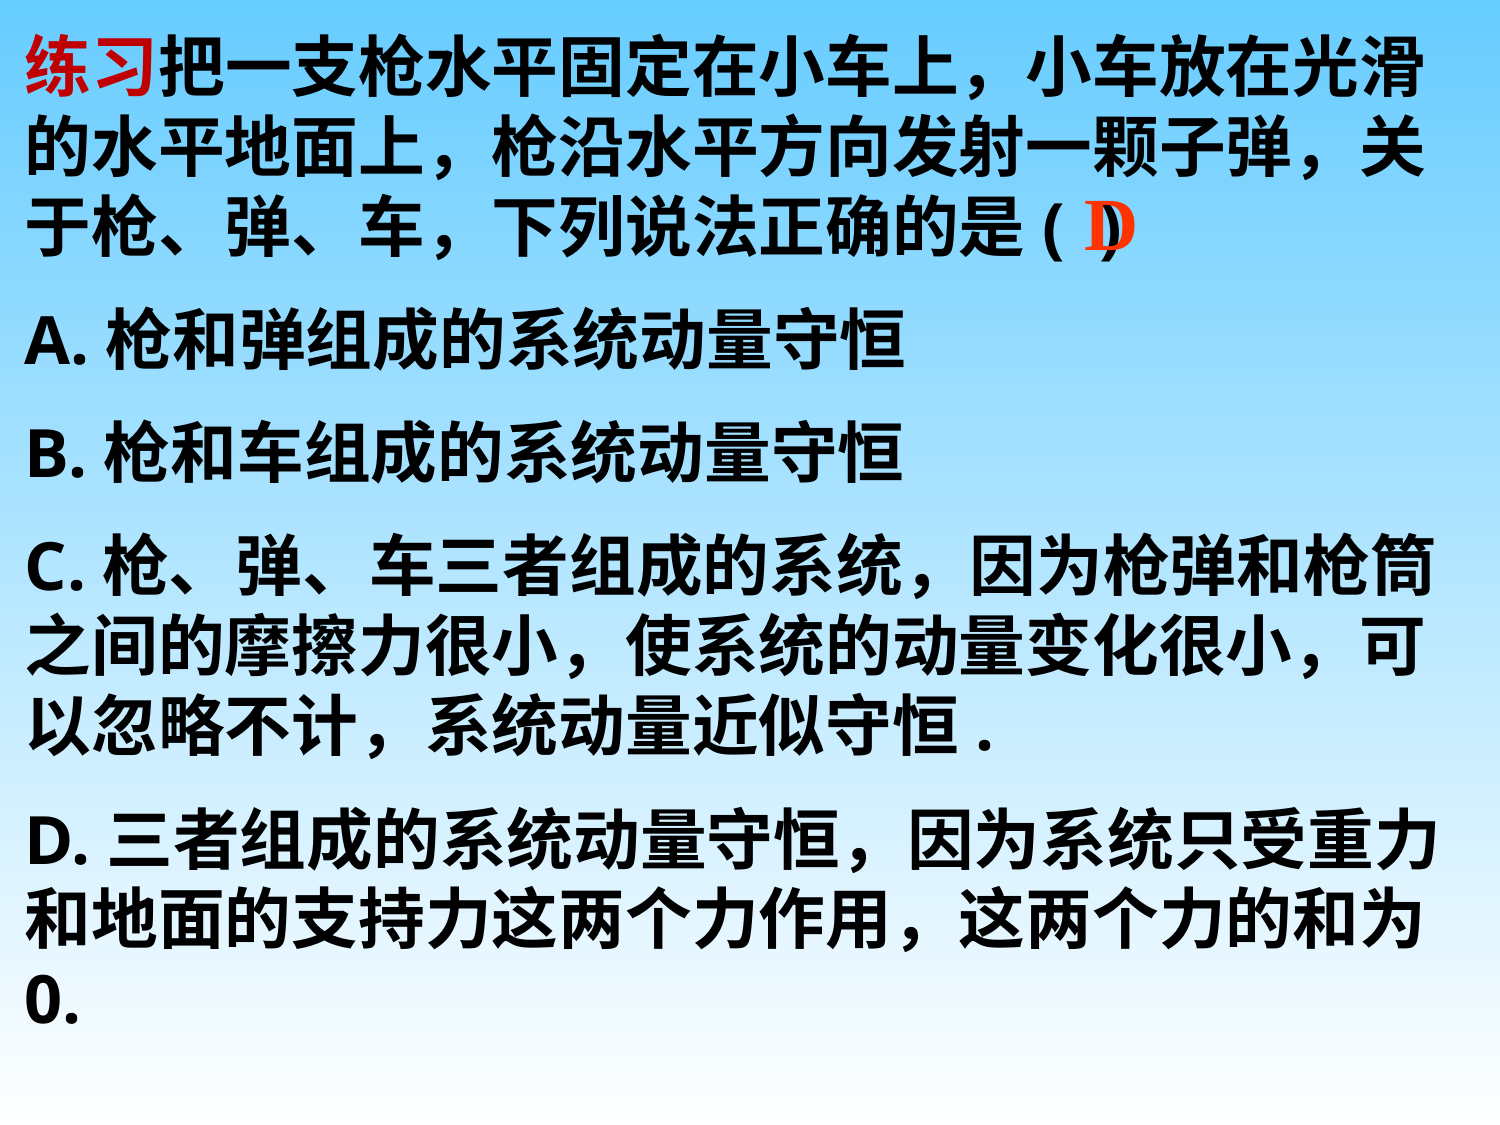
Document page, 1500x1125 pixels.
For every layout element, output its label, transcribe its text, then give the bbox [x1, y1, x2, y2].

text_box 练习把一支枪水平固定在小车上，小车放在光滑的水平地面上，枪沿水平方向发射一颗子弹，关于枪、弹、车，下列说法正确的是( ) A.枪和弹组成的系统动量守恒 B.枪和车组成的系统动量守恒 C.枪、弹、车三者组成的系统，因为枪弹和枪筒之间的摩擦力很小，使系统的动量变化很小，可以忽略不计，系统动量近似守恒. D.三者组成的系统动量守恒，因为系统只受重力和地面的支持力这两个力作用，这两个力的和为0. [10, 17, 1495, 1045]
text_box D [1070, 168, 1177, 274]
